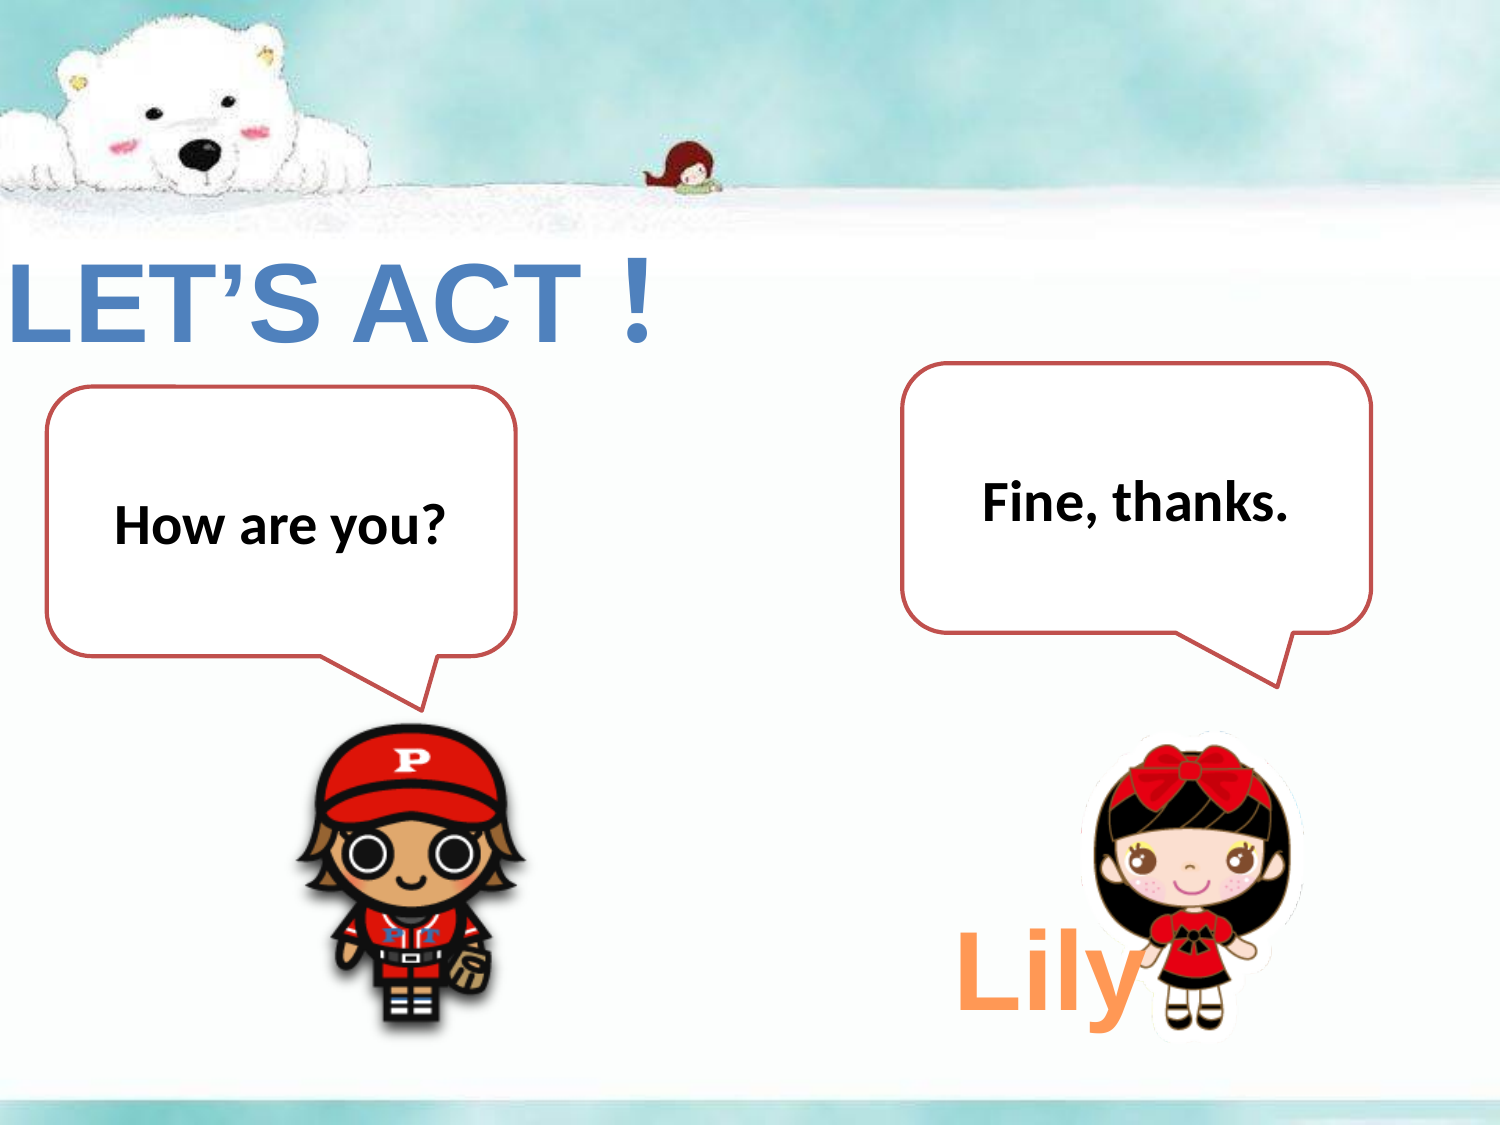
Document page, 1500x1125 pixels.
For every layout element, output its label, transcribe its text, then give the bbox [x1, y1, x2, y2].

picture [0, 0, 1500, 1125]
text_box How are you? [44, 384, 518, 659]
text_box Let’s act！ [0, 222, 737, 373]
text_box Fine, thanks. [900, 361, 1374, 690]
text_box Lily [938, 890, 1014, 1041]
